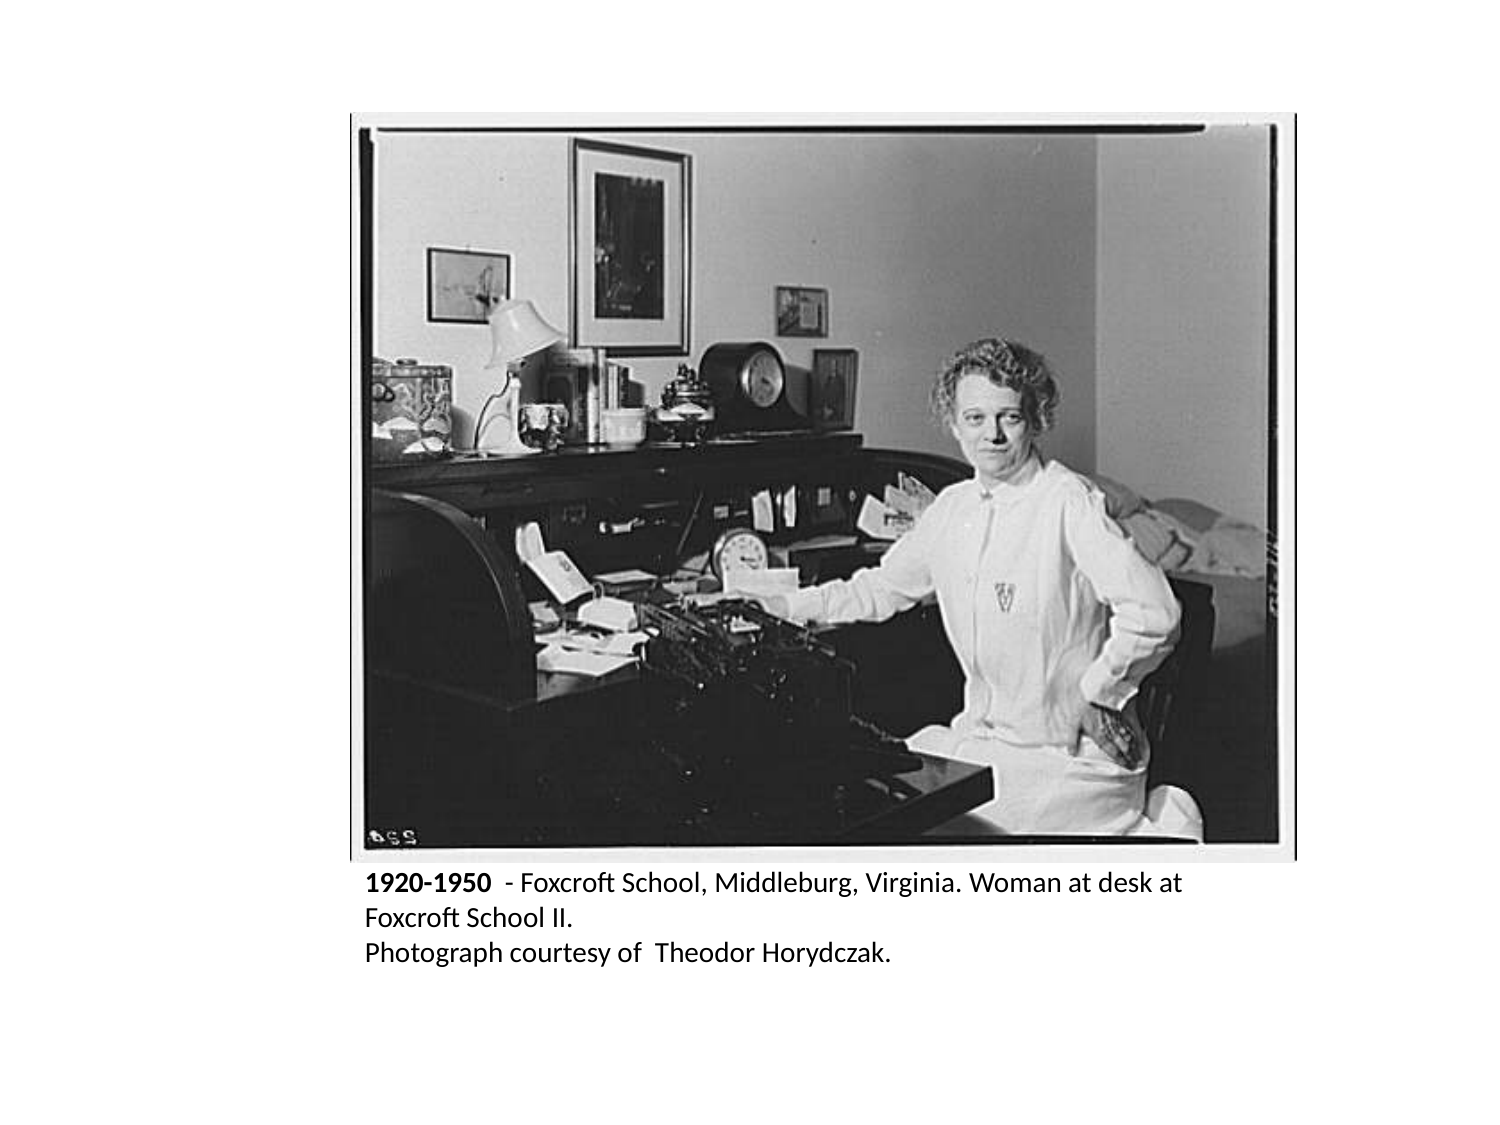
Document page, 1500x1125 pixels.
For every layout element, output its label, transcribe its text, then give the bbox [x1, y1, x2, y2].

text_box 1920-1950 - Foxcroft School, Middleburg, Virginia. Woman at desk at Foxcroft School II. Photograph courtesy of Theodor Horydczak. [349, 870, 1297, 977]
picture [349, 112, 1297, 863]
